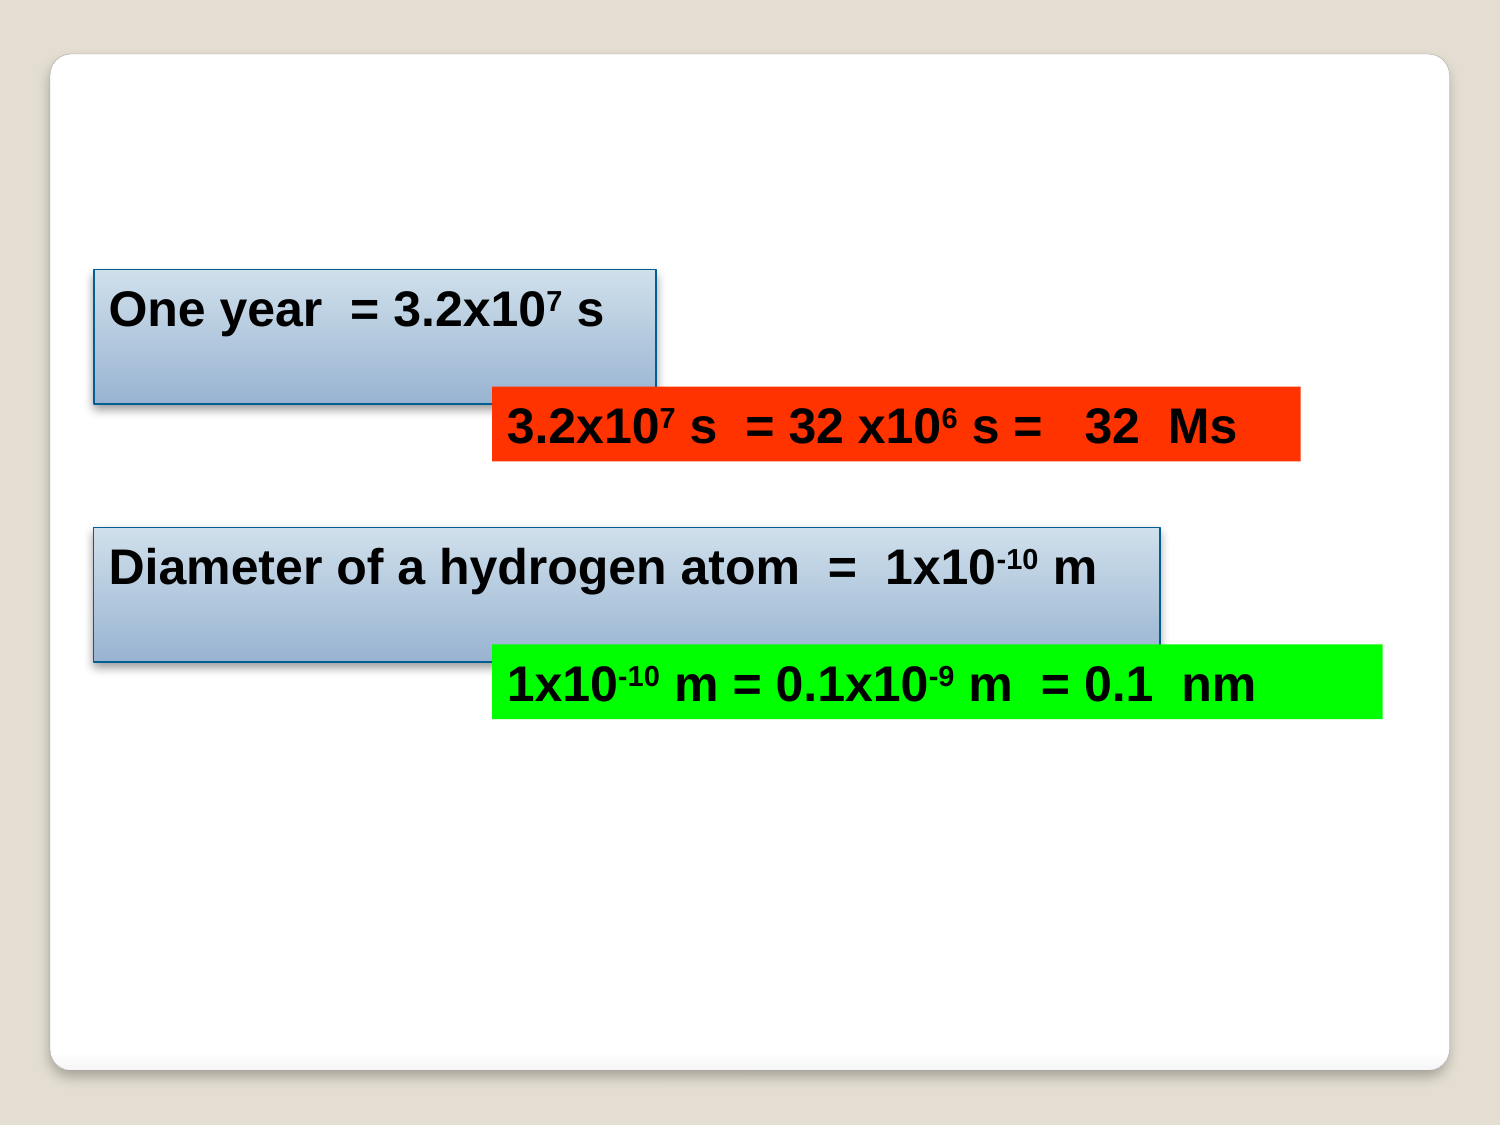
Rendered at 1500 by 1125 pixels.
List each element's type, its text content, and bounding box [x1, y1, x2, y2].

text_box 1x10-10 m = 0.1x10-9 m = 0.1 nm [492, 644, 1383, 720]
text_box One year = 3.2x107 s [93, 269, 657, 405]
text_box 3.2x107 s = 32 x106 s = 32 Ms [492, 386, 1301, 462]
text_box Diameter of a hydrogen atom = 1x10-10 m [93, 527, 1161, 663]
